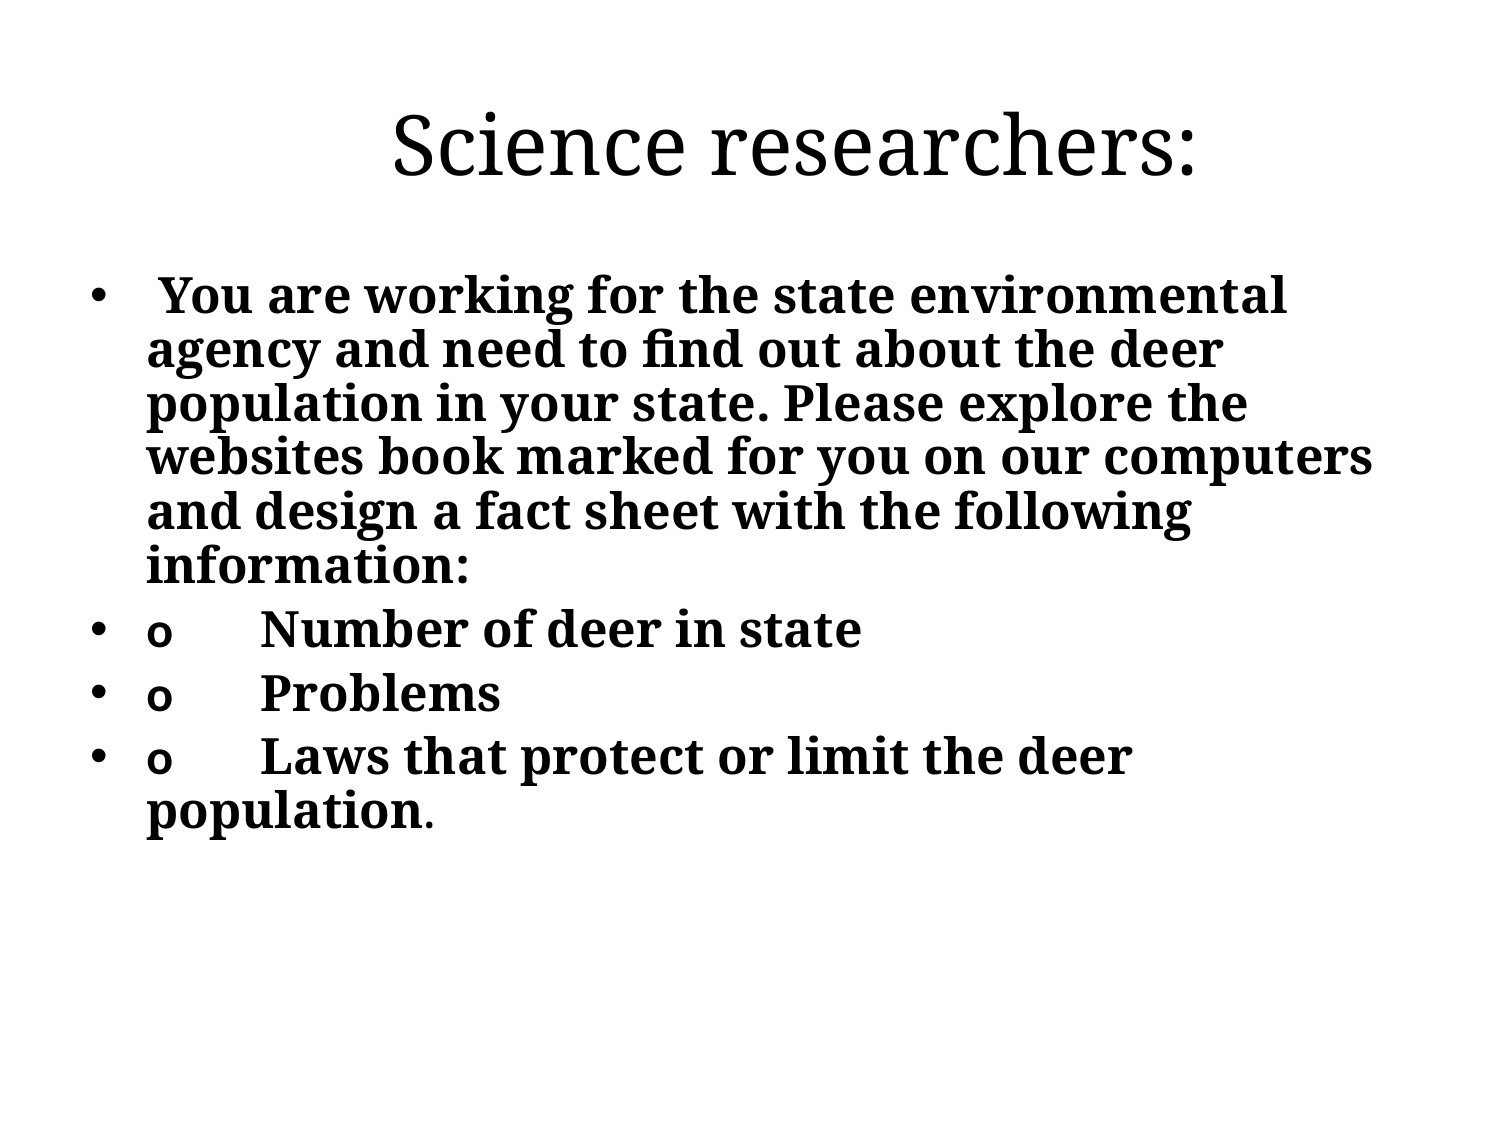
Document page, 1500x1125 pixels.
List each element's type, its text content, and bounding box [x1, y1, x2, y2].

list You are working for the state environmental agency and need to find out about the deer population in your state. Please explore the websites book marked for you on our computers and design a fact sheet with the following information: o Number of deer in state o Problems o Laws that protect or limit the deer population. [75, 262, 1425, 1005]
title Science researchers: [75, 45, 1425, 233]
